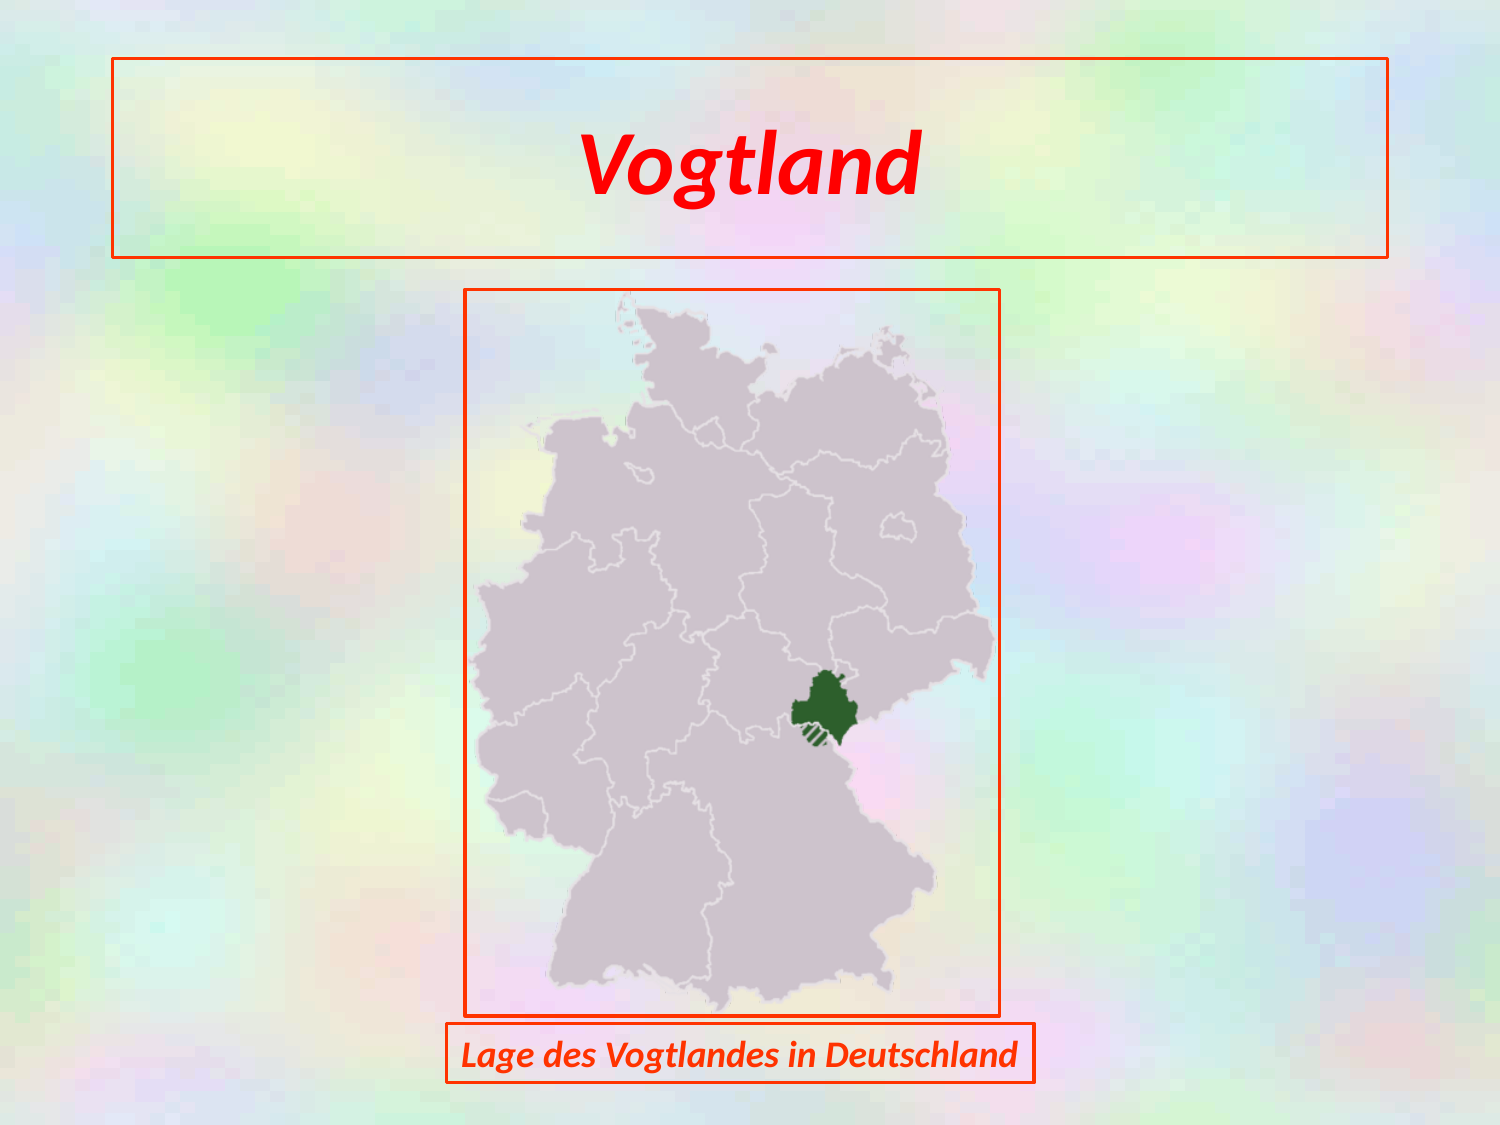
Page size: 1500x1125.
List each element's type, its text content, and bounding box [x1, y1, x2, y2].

title Vogtland [112, 58, 1388, 258]
text_box Lage des Vogtlandes in Deutschland [446, 1023, 1034, 1083]
picture [0, 0, 1500, 1125]
